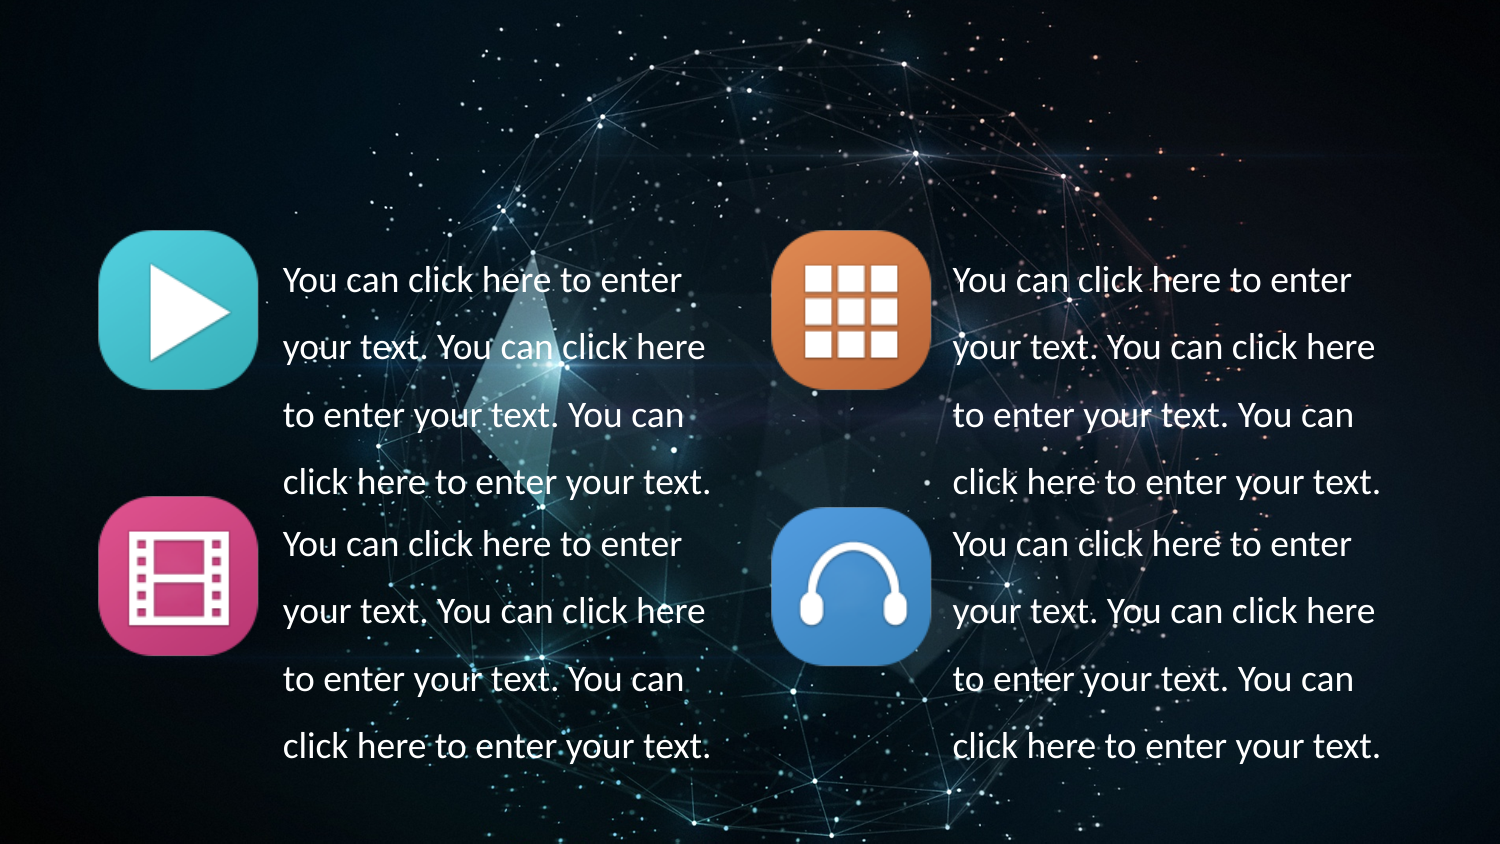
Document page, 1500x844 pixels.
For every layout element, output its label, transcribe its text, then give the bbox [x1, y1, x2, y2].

picture [0, 0, 1500, 844]
text_box You can click here to enter your text. You can click here to enter your text. You can click here to enter your text. [941, 490, 1420, 772]
text_box You can click here to enter your text. You can click here to enter your text. You can click here to enter your text. [941, 226, 1420, 490]
text_box You can click here to enter your text. You can click here to enter your text. You can click here to enter your text. [271, 490, 750, 772]
text_box You can click here to enter your text. You can click here to enter your text. You can click here to enter your text. [271, 226, 750, 490]
